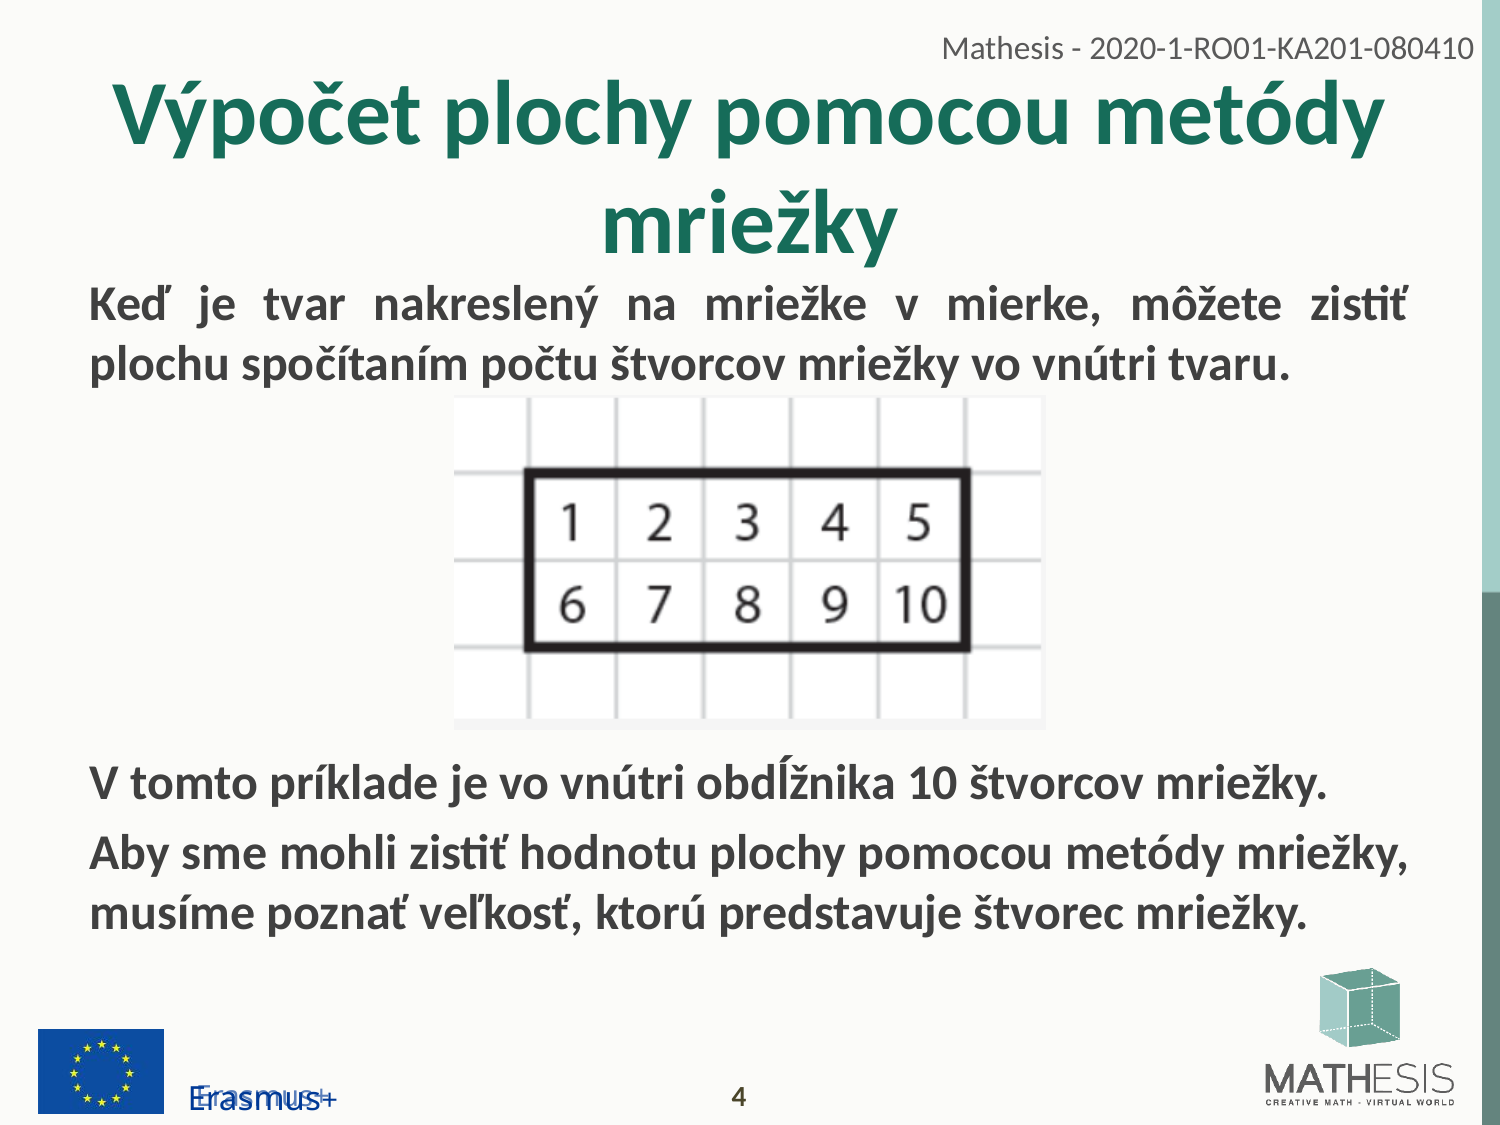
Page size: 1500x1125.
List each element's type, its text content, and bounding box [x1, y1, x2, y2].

list Keď je tvar nakreslený na mriežke v mierke, môžete zistiť plochu spočítaním počtu štvorcov mriežky vo vnútri tvaru. V tomto príklade je vo vnútri obdĺžnika 10 štvorcov mriežky. Aby sme mohli zistiť hodnotu plochy pomocou metódy mriežky, musíme poznať veľkosť, ktorú predstavuje štvorec mriežky. [75, 262, 1425, 1005]
title Výpočet plochy pomocou metódy mriežky [75, 45, 1425, 233]
picture [38, 1029, 164, 1114]
picture [454, 394, 1046, 730]
